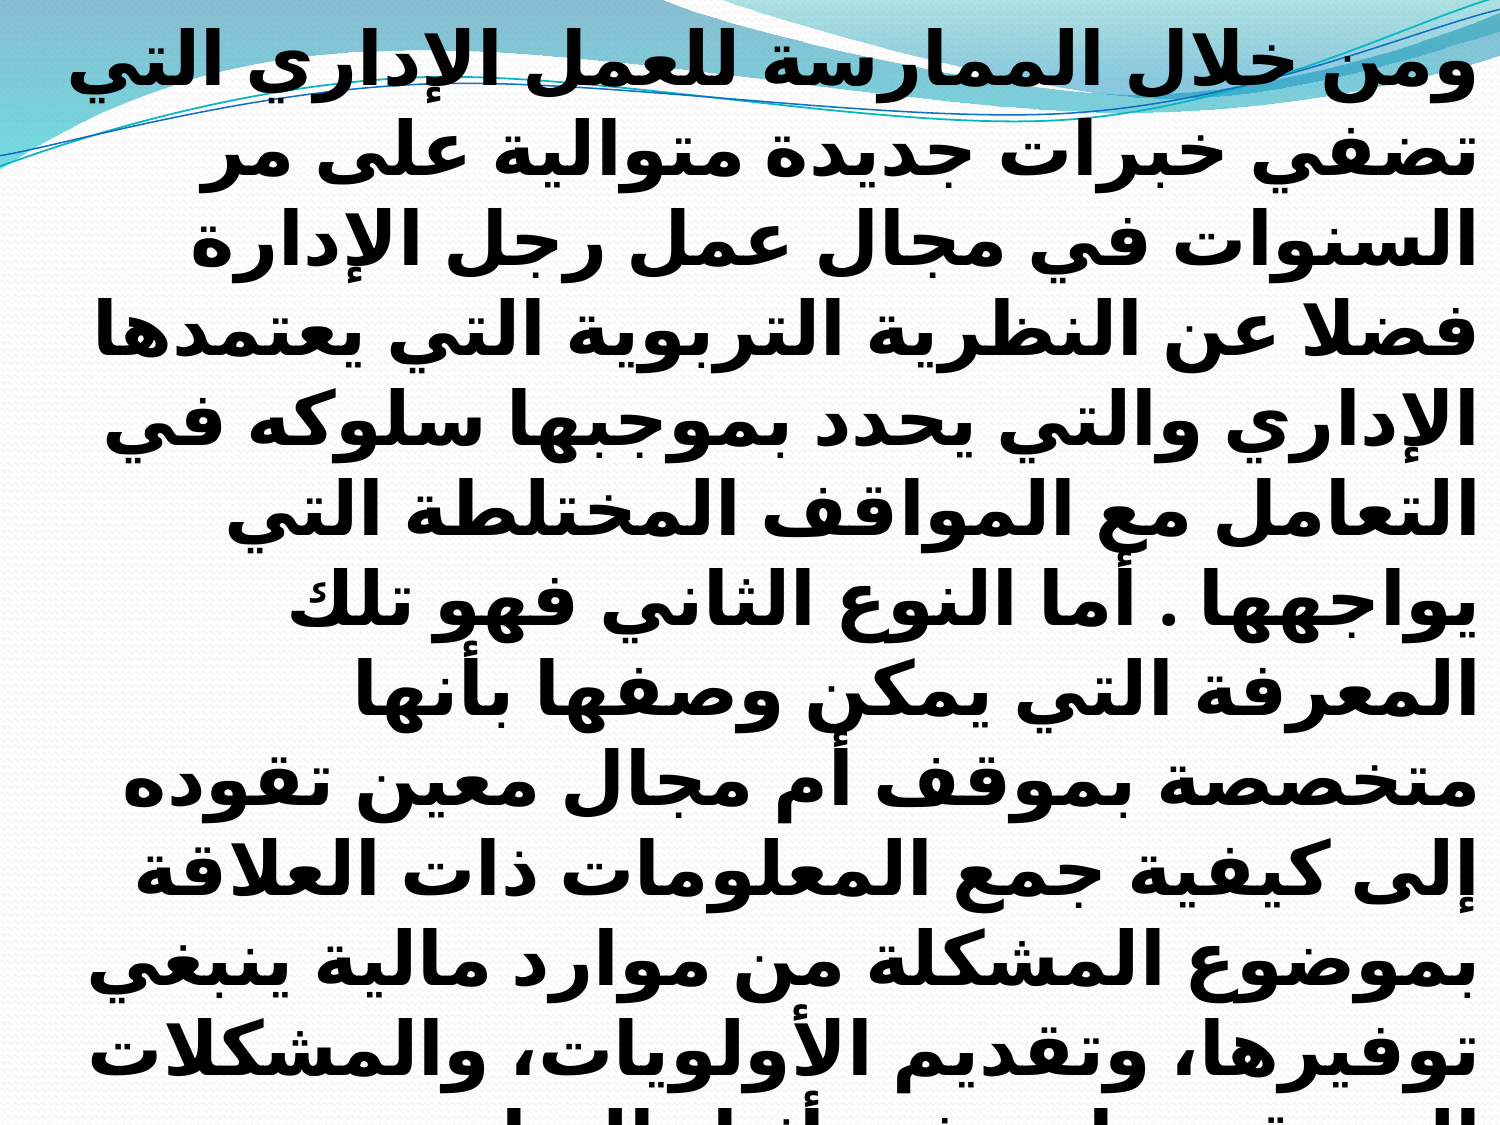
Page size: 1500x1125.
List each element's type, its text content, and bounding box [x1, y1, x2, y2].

text_box ومن خلال الممارسة للعمل الإداري التي تضفي خبرات جديدة متوالية على مر السنوات في مجال عمل رجل الإدارة فضلا عن النظرية التربوية التي يعتمدها الإداري والتي يحدد بموجبها سلوكه في التعامل مع المواقف المختلطة التي يواجهها . أما النوع الثاني فهو تلك المعرفة التي يمكن وصفها بأنها متخصصة بموقف أم مجال معين تقوده إلى كيفية جمع المعلومات ذات العلاقة بموضوع المشكلة من موارد مالية ينبغي توفيرها، وتقديم الأولويات، والمشكلات التي قد تواجه في أثناء التطبيق. [0, 2, 1497, 1125]
